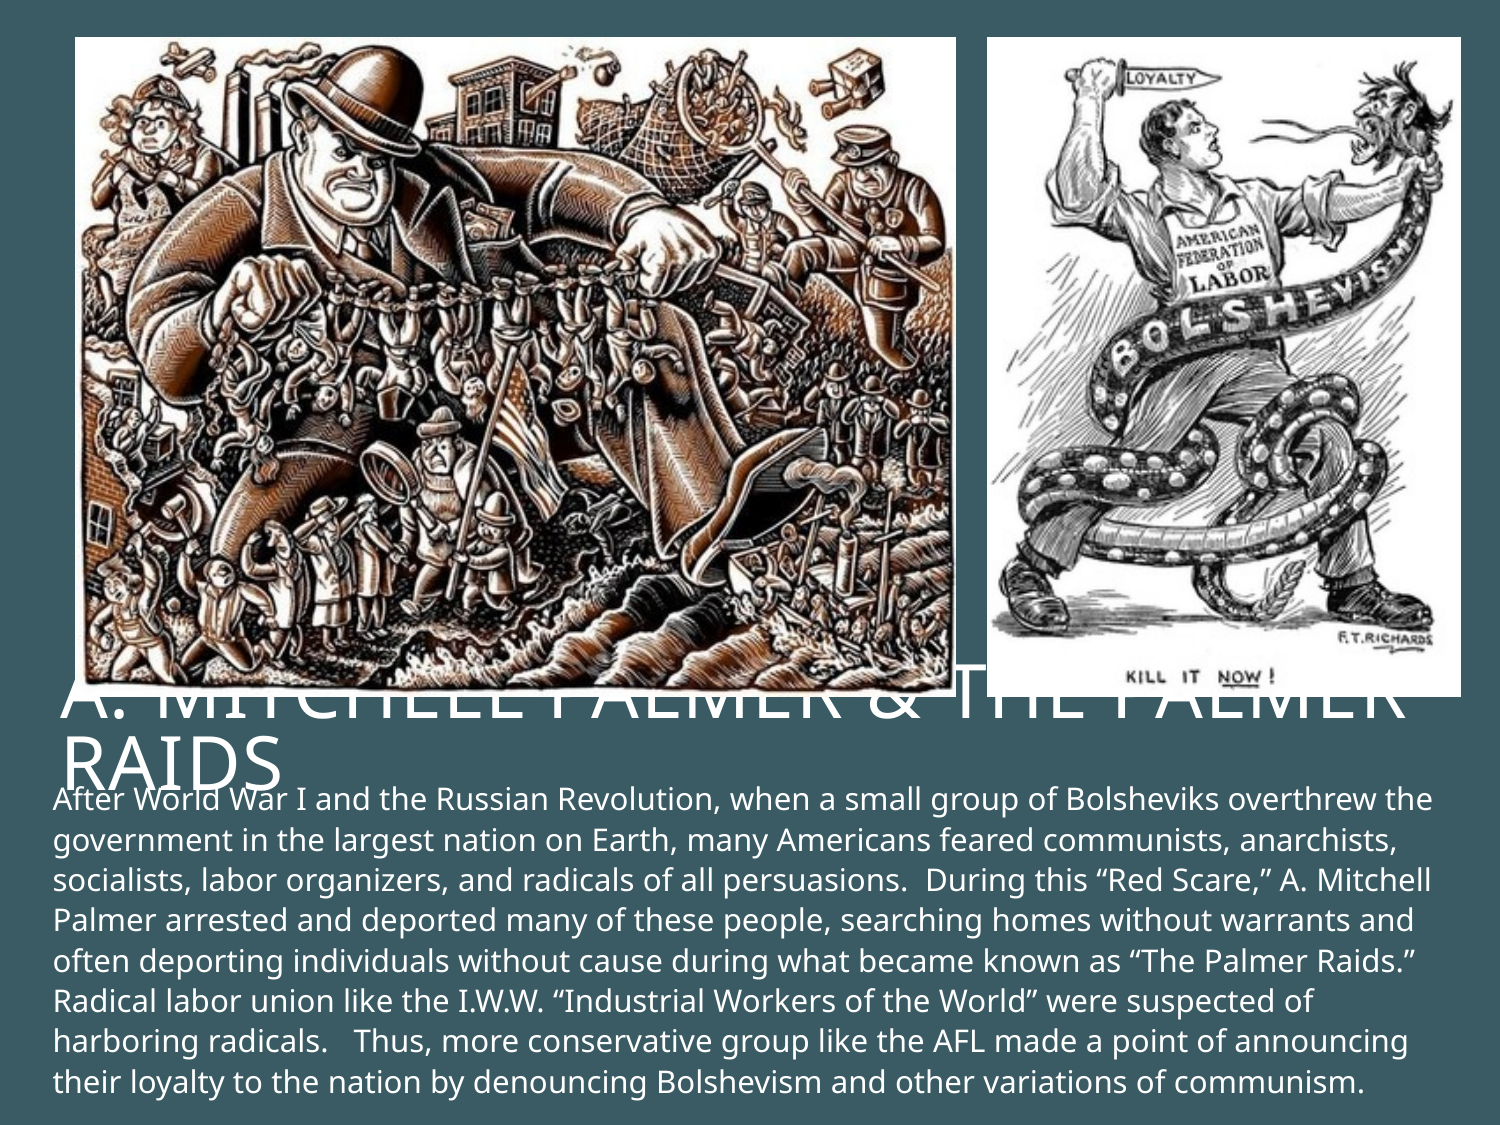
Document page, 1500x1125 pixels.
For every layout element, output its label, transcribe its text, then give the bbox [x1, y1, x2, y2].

title A. MITCHELL PALMER & the Palmer Raids [45, 696, 1461, 768]
list After World War I and the Russian Revolution, when a small group of Bolsheviks overthrew the government in the largest nation on Earth, many Americans feared communists, anarchists, socialists, labor organizers, and radicals of all persuasions. During this “Red Scare,” A. Mitchell Palmer arrested and deported many of these people, searching homes without warrants and often deporting individuals without cause during what became known as “The Palmer Raids.” Radical labor union like the I.W.W. “Industrial Workers of the World” were suspected of harboring radicals. Thus, more conservative group like the AFL made a point of announcing their loyalty to the nation by denouncing Bolshevism and other variations of communism. [37, 768, 1461, 1125]
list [74, 37, 956, 697]
picture [987, 37, 1461, 697]
